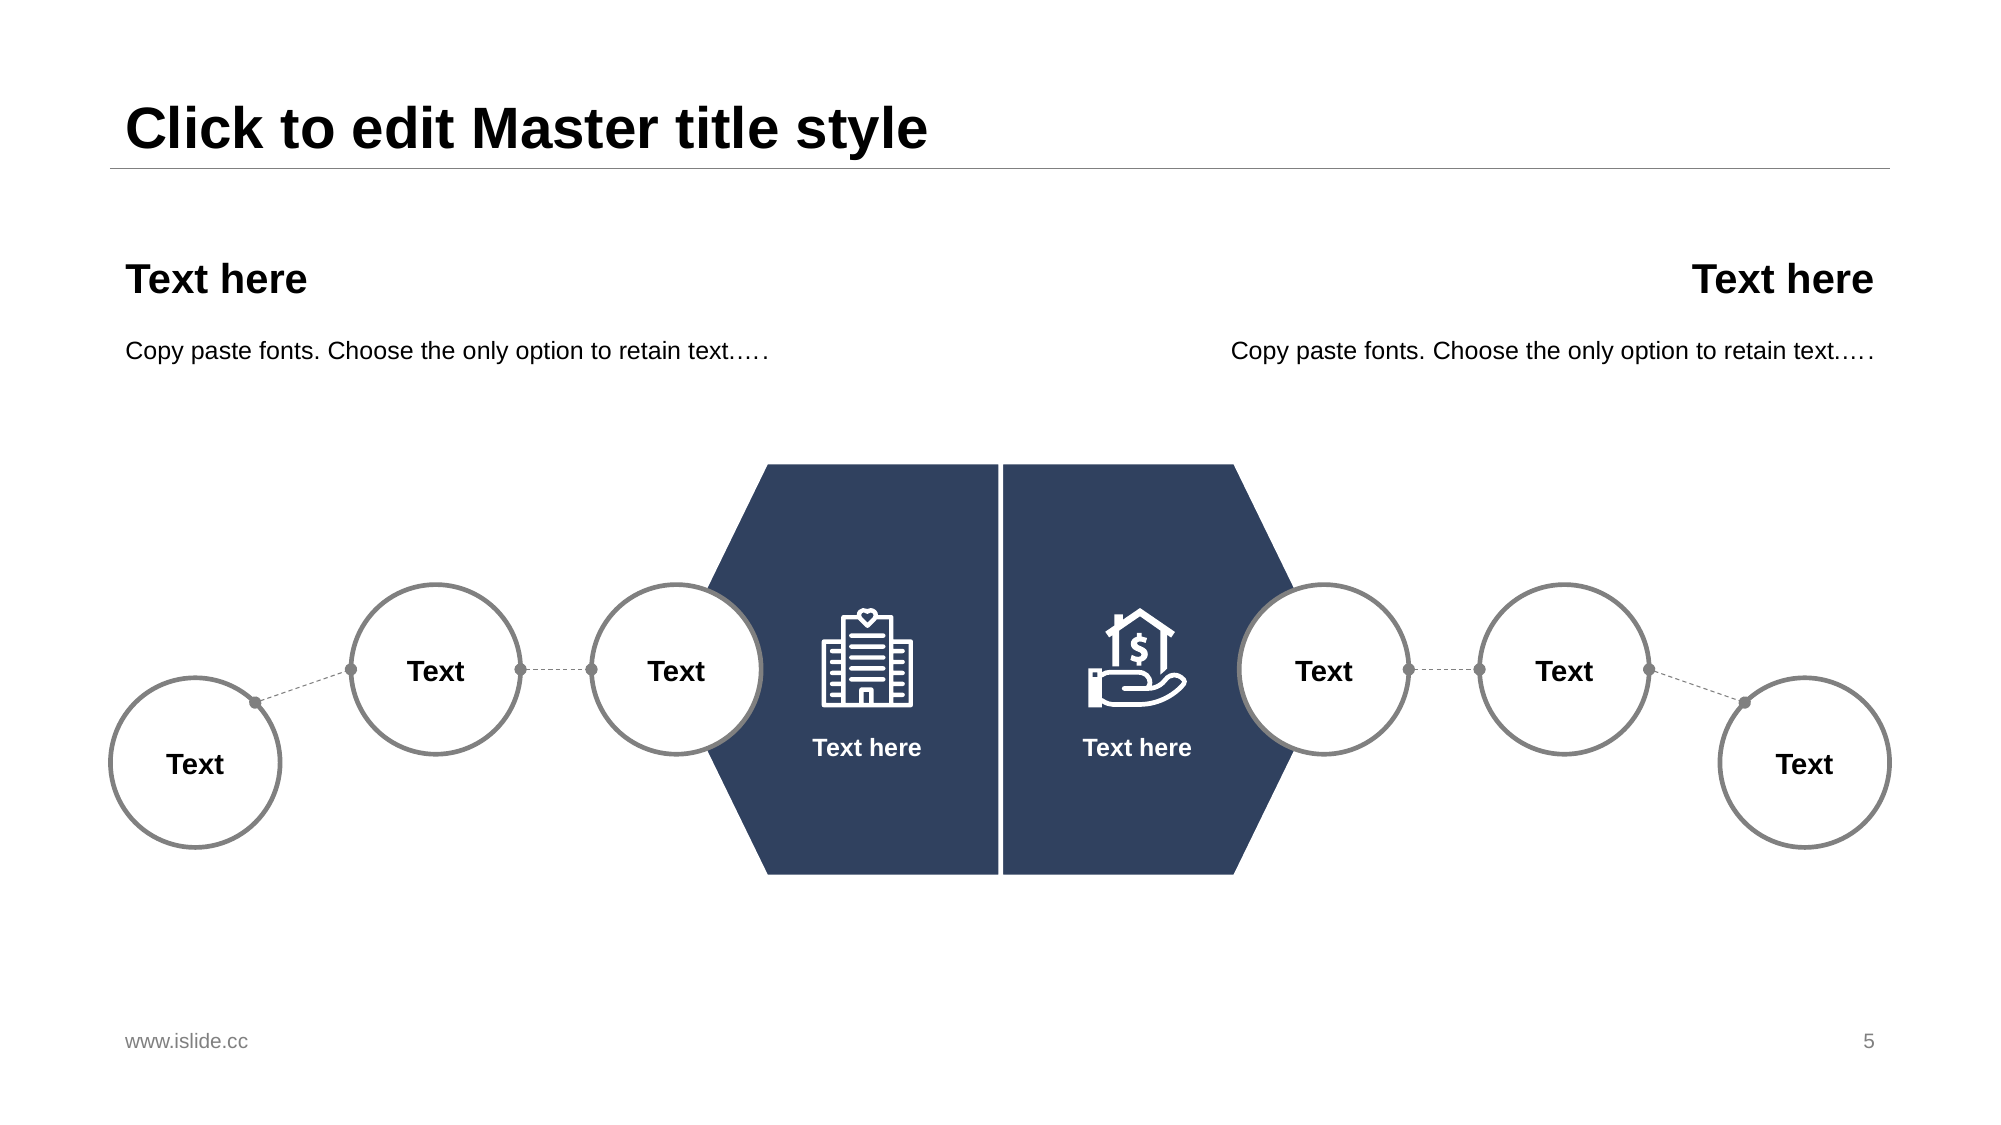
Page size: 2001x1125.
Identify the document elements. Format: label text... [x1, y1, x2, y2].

footer www.islide.cc [109, 1023, 790, 1058]
title Click to edit Master title style [109, 0, 1890, 169]
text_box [110, 241, 1890, 877]
slide_number 5 [1412, 1023, 1890, 1058]
